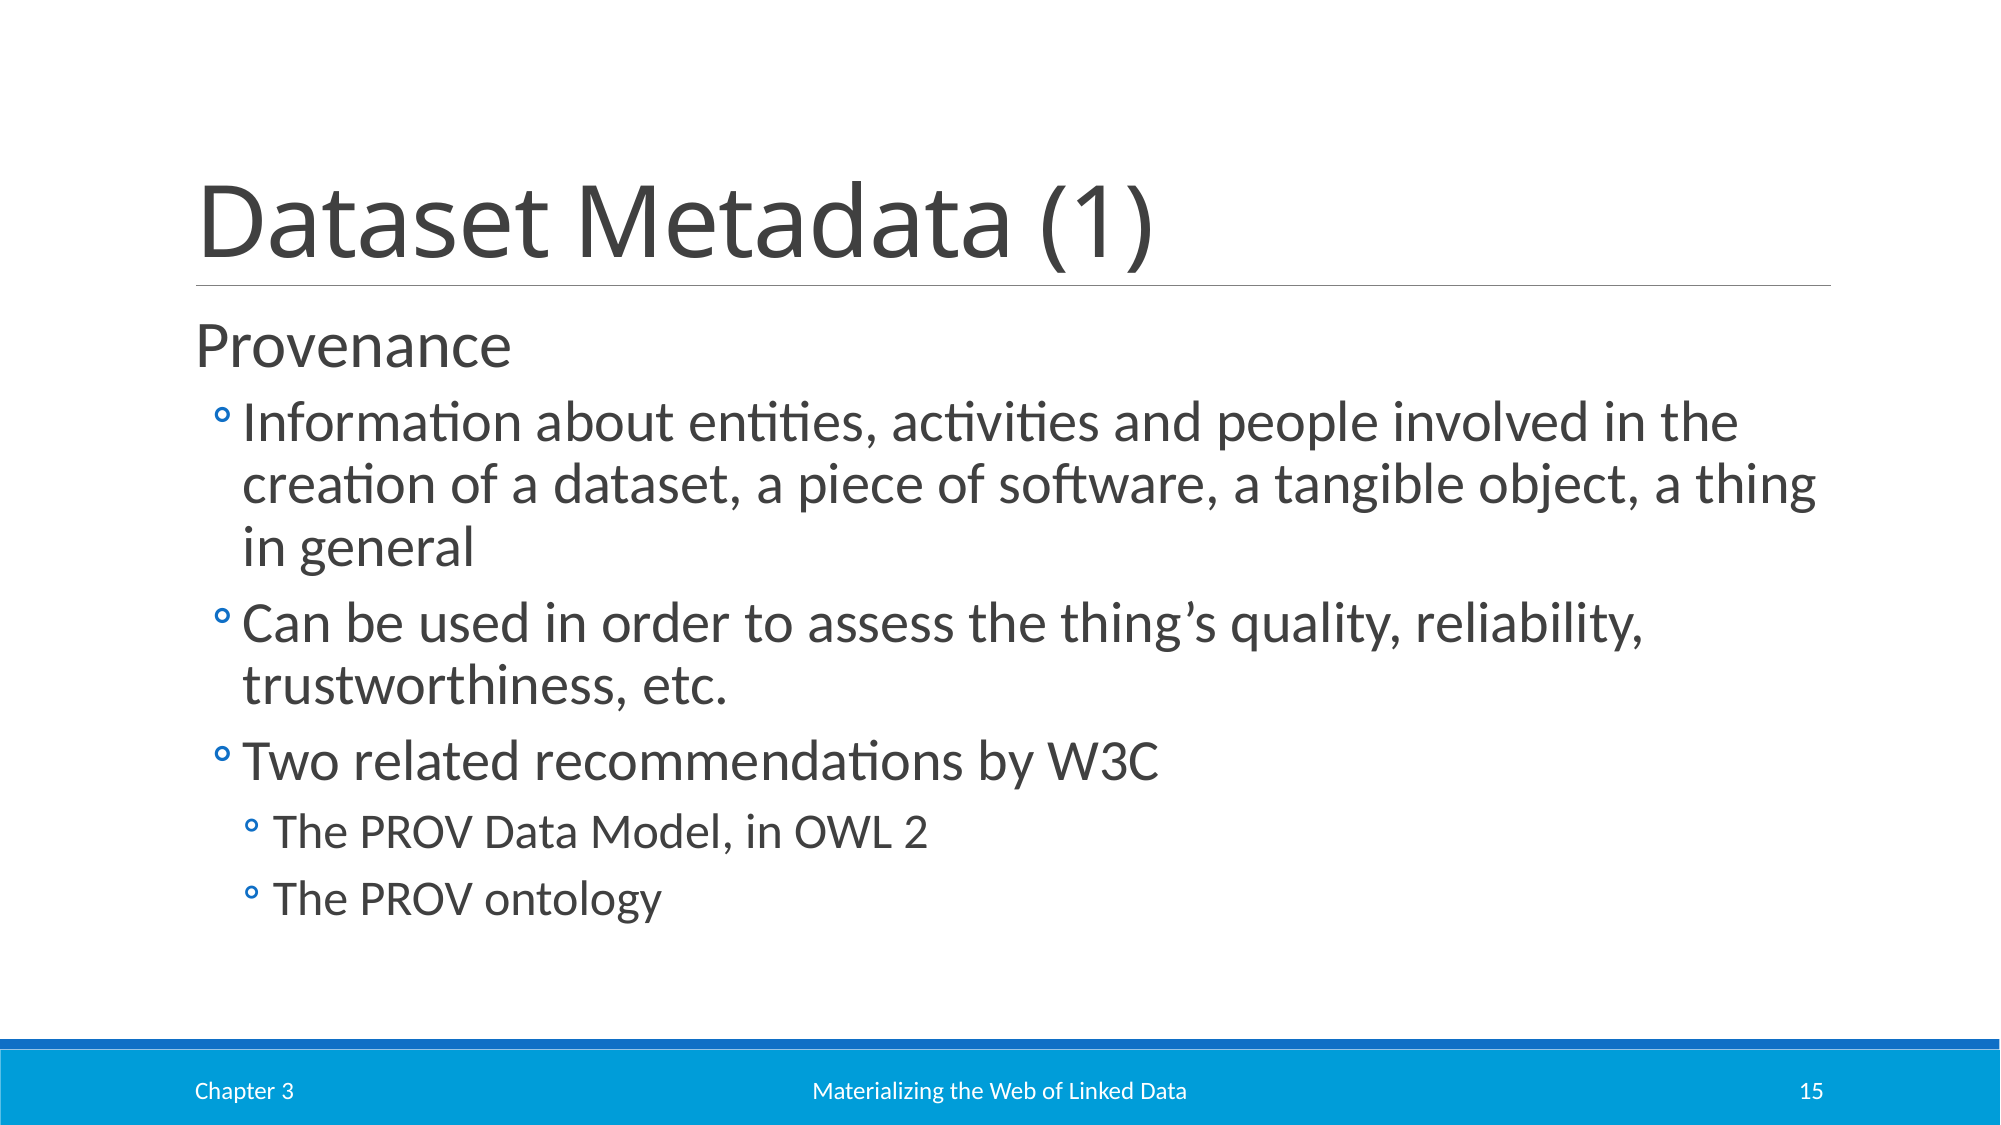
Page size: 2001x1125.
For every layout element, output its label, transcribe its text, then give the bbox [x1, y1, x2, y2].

slide_number 15 [1624, 1059, 1840, 1120]
title Dataset Metadata (1) [180, 47, 1830, 285]
footer Materializing the Web of Linked Data [604, 1059, 1396, 1120]
list Provenance Information about entities, activities and people involved in the creation of a dataset, a piece of software, a tangible object, a thing in general Can be used in order to assess the thing’s quality, reliability, trustworthiness, etc. Two related recommendations by W3C The PROV Data Model, in OWL 2 The PROV ontology [180, 302, 1830, 963]
slide_number Chapter 3 [180, 1059, 586, 1120]
